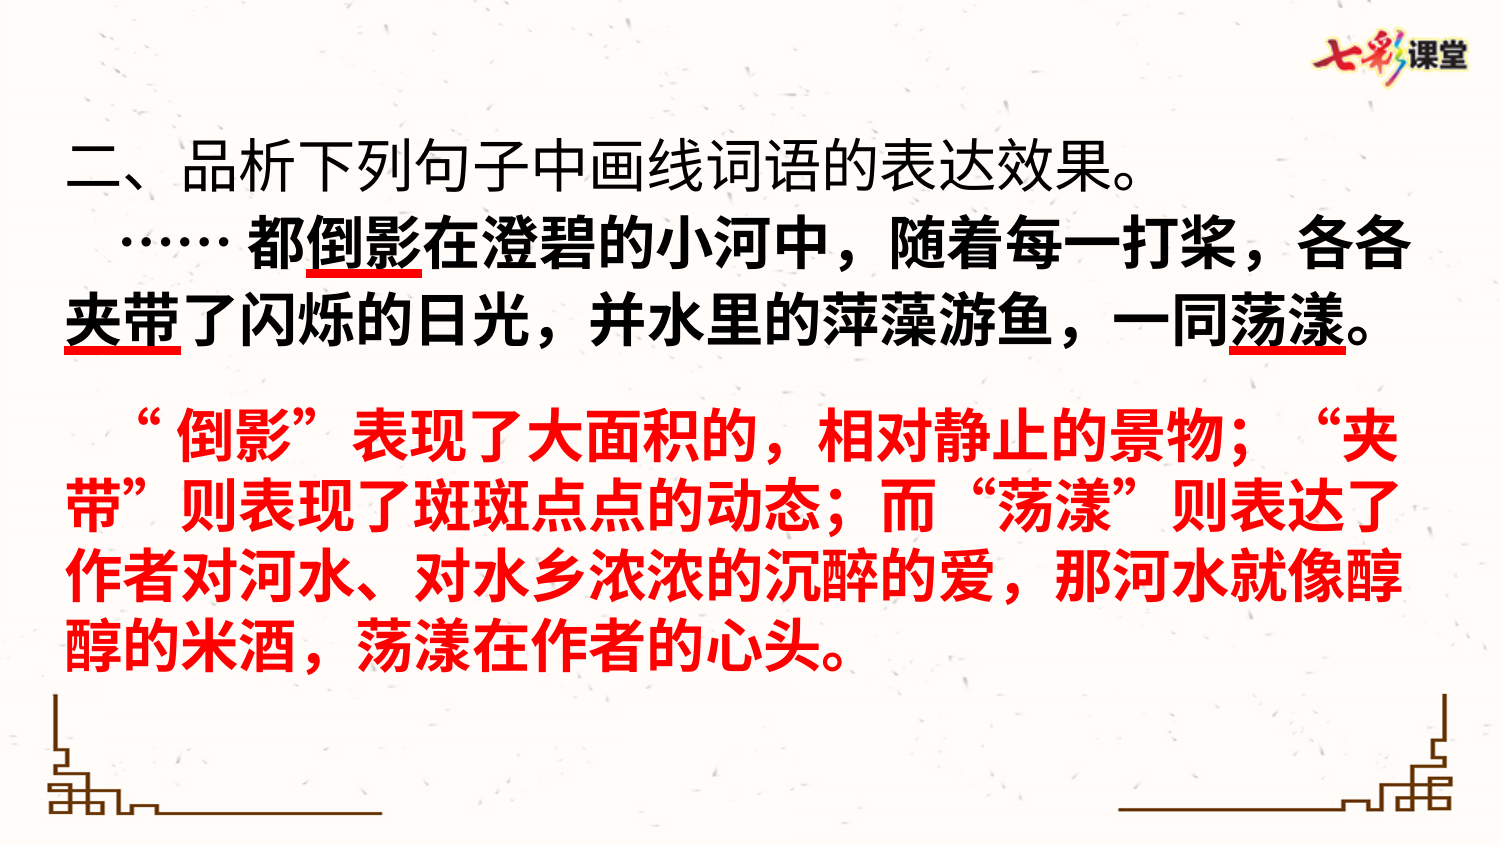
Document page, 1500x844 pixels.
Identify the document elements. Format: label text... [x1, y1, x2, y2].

text_box 二、品析下列句子中画线词语的表达效果。 ……都倒影在澄碧的小河中，随着每一打桨，各各夹带了闪烁的日光，并水里的萍藻游鱼，一同荡漾。 [49, 115, 1451, 361]
picture [0, 0, 1500, 844]
text_box “倒影”表现了大面积的，相对静止的景物；“夹带”则表现了斑斑点点的动态；而“荡漾”则表达了作者对河水、对水乡浓浓的沉醉的爱，那河水就像醇醇的米酒，荡漾在作者的心头。 [49, 391, 1451, 687]
